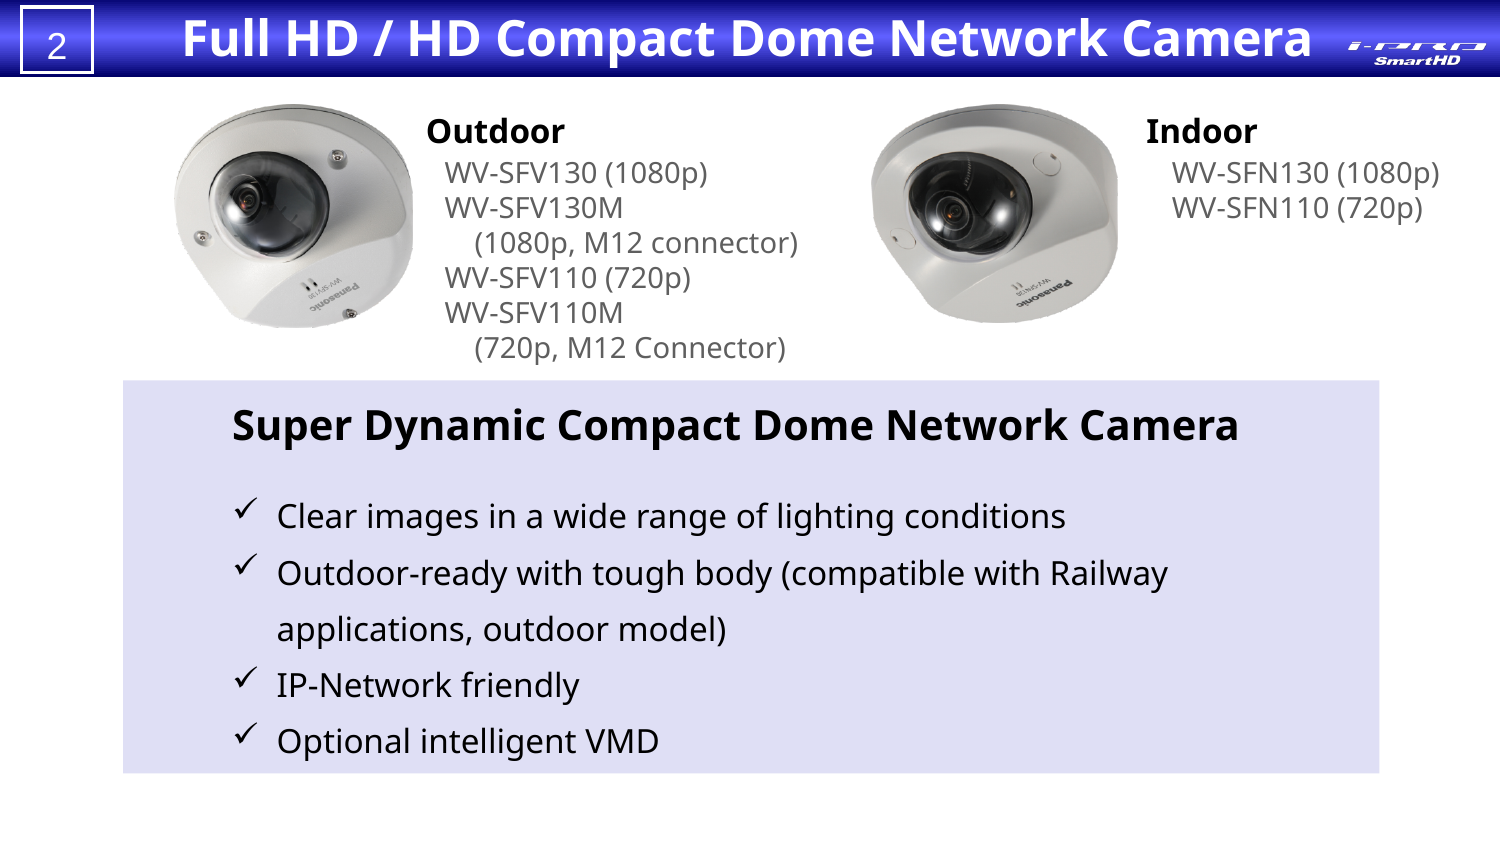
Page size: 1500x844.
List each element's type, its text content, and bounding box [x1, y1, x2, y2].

text_box WV-SFN130 (1080p) WV-SFN110 (720p) [1157, 147, 1500, 233]
text_box Super Dynamic Compact Dome Network Camera Clear images in a wide range of lighting conditions Outdoor-ready with tough body (compatible with Railway applications, outdoor model) IP-Network friendly Optional intelligent VMD [123, 380, 1380, 774]
title Full HD / HD Compact Dome Network Camera [0, 0, 1500, 77]
text_box Outdoor [411, 102, 581, 158]
picture [174, 104, 413, 328]
text_box Indoor [1131, 102, 1274, 158]
text_box WV-SFV130 (1080p) WV-SFV130M (1080p, M12 connector) WV-SFV110 (720p) WV-SFV110M (720p, M12 Connector) [429, 147, 823, 372]
picture [871, 104, 1118, 324]
